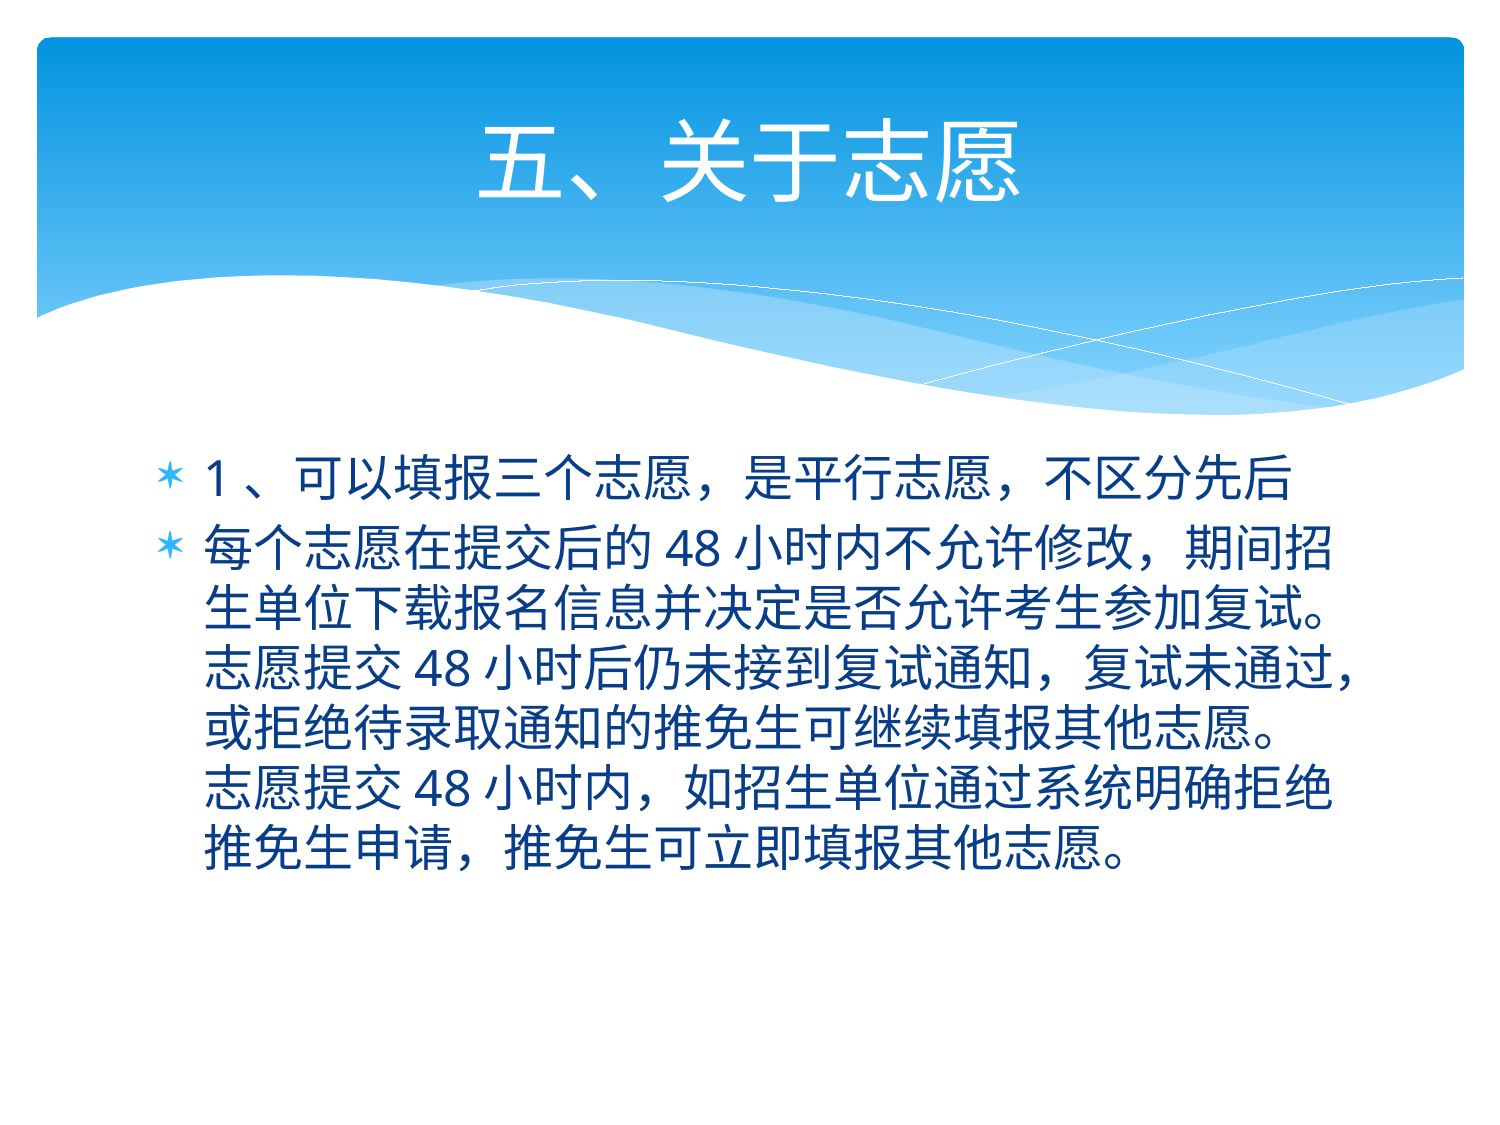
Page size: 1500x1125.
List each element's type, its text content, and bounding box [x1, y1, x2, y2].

list 1、可以填报三个志愿，是平行志愿，不区分先后 每个志愿在提交后的48小时内不允许修改，期间招生单位下载报名信息并决定是否允许考生参加复试。志愿提交48小时后仍未接到复试通知，复试未通过，或拒绝待录取通知的推免生可继续填报其他志愿。志愿提交48小时内，如招生单位通过系统明确拒绝推免生申请，推免生可立即填报其他志愿。 [143, 438, 1359, 1005]
title 五、关于志愿 [75, 55, 1425, 261]
